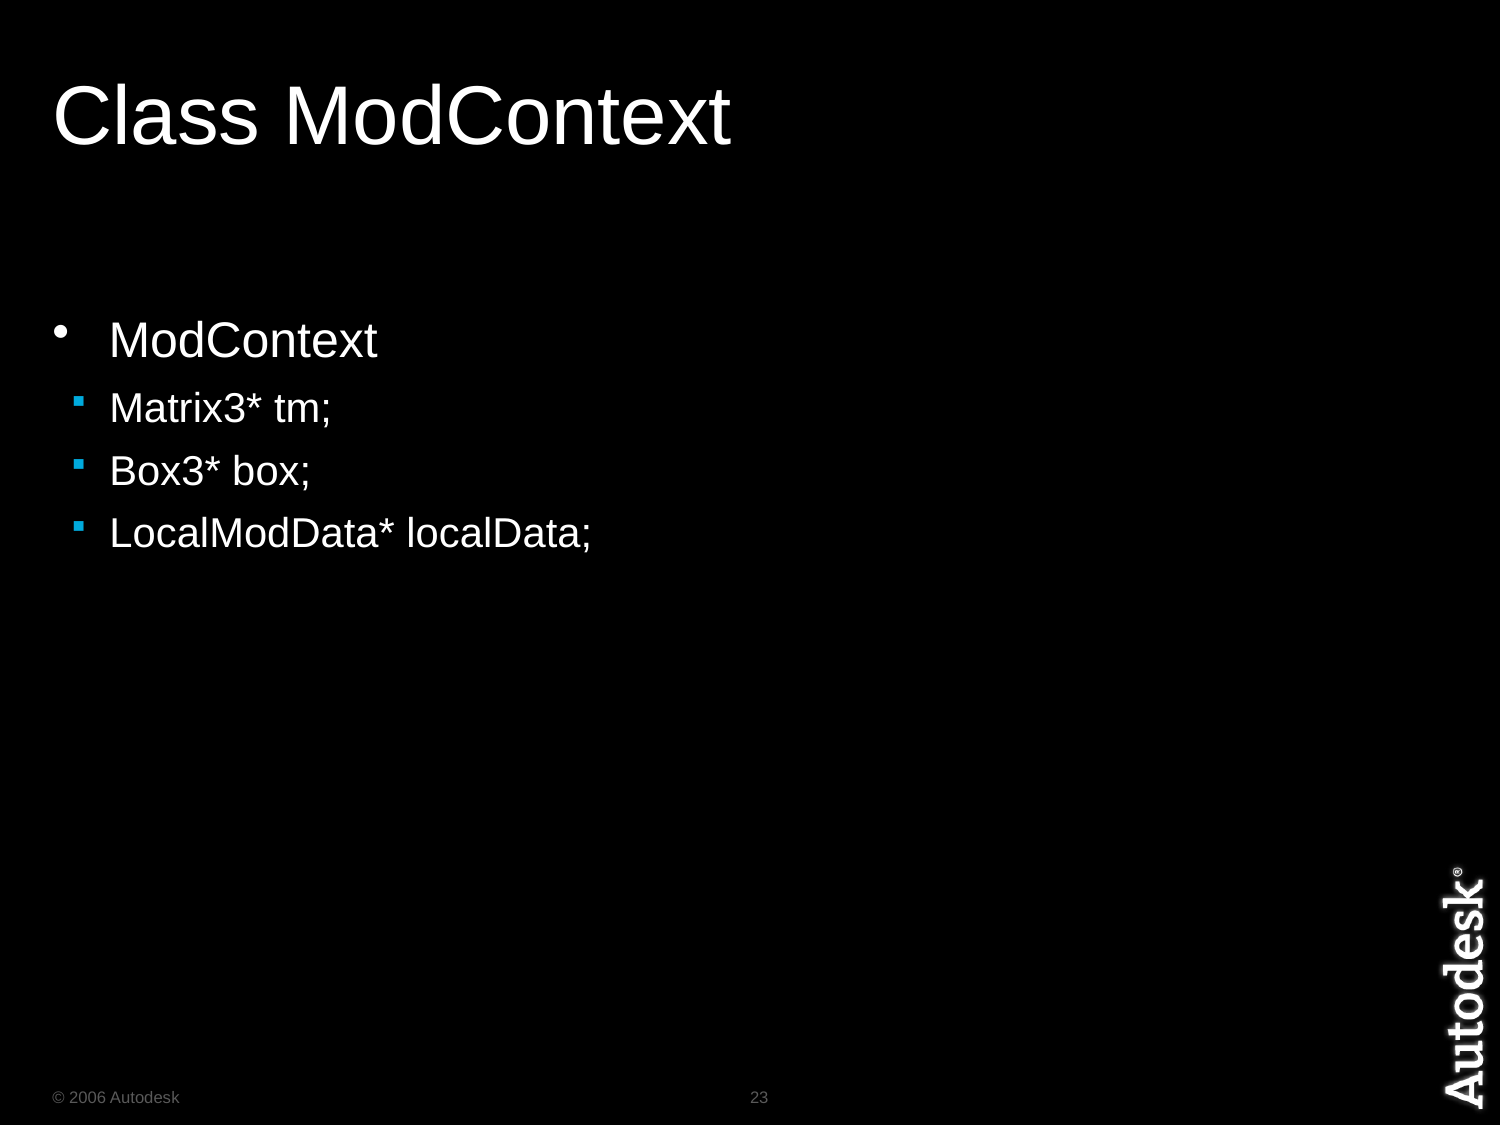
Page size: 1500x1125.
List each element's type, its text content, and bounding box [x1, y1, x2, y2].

picture [1402, 0, 1500, 1125]
list ModContext Matrix3* tm; Box3* box; LocalModData* localData; [52, 231, 1401, 1073]
title Class ModContext [52, 22, 1401, 211]
